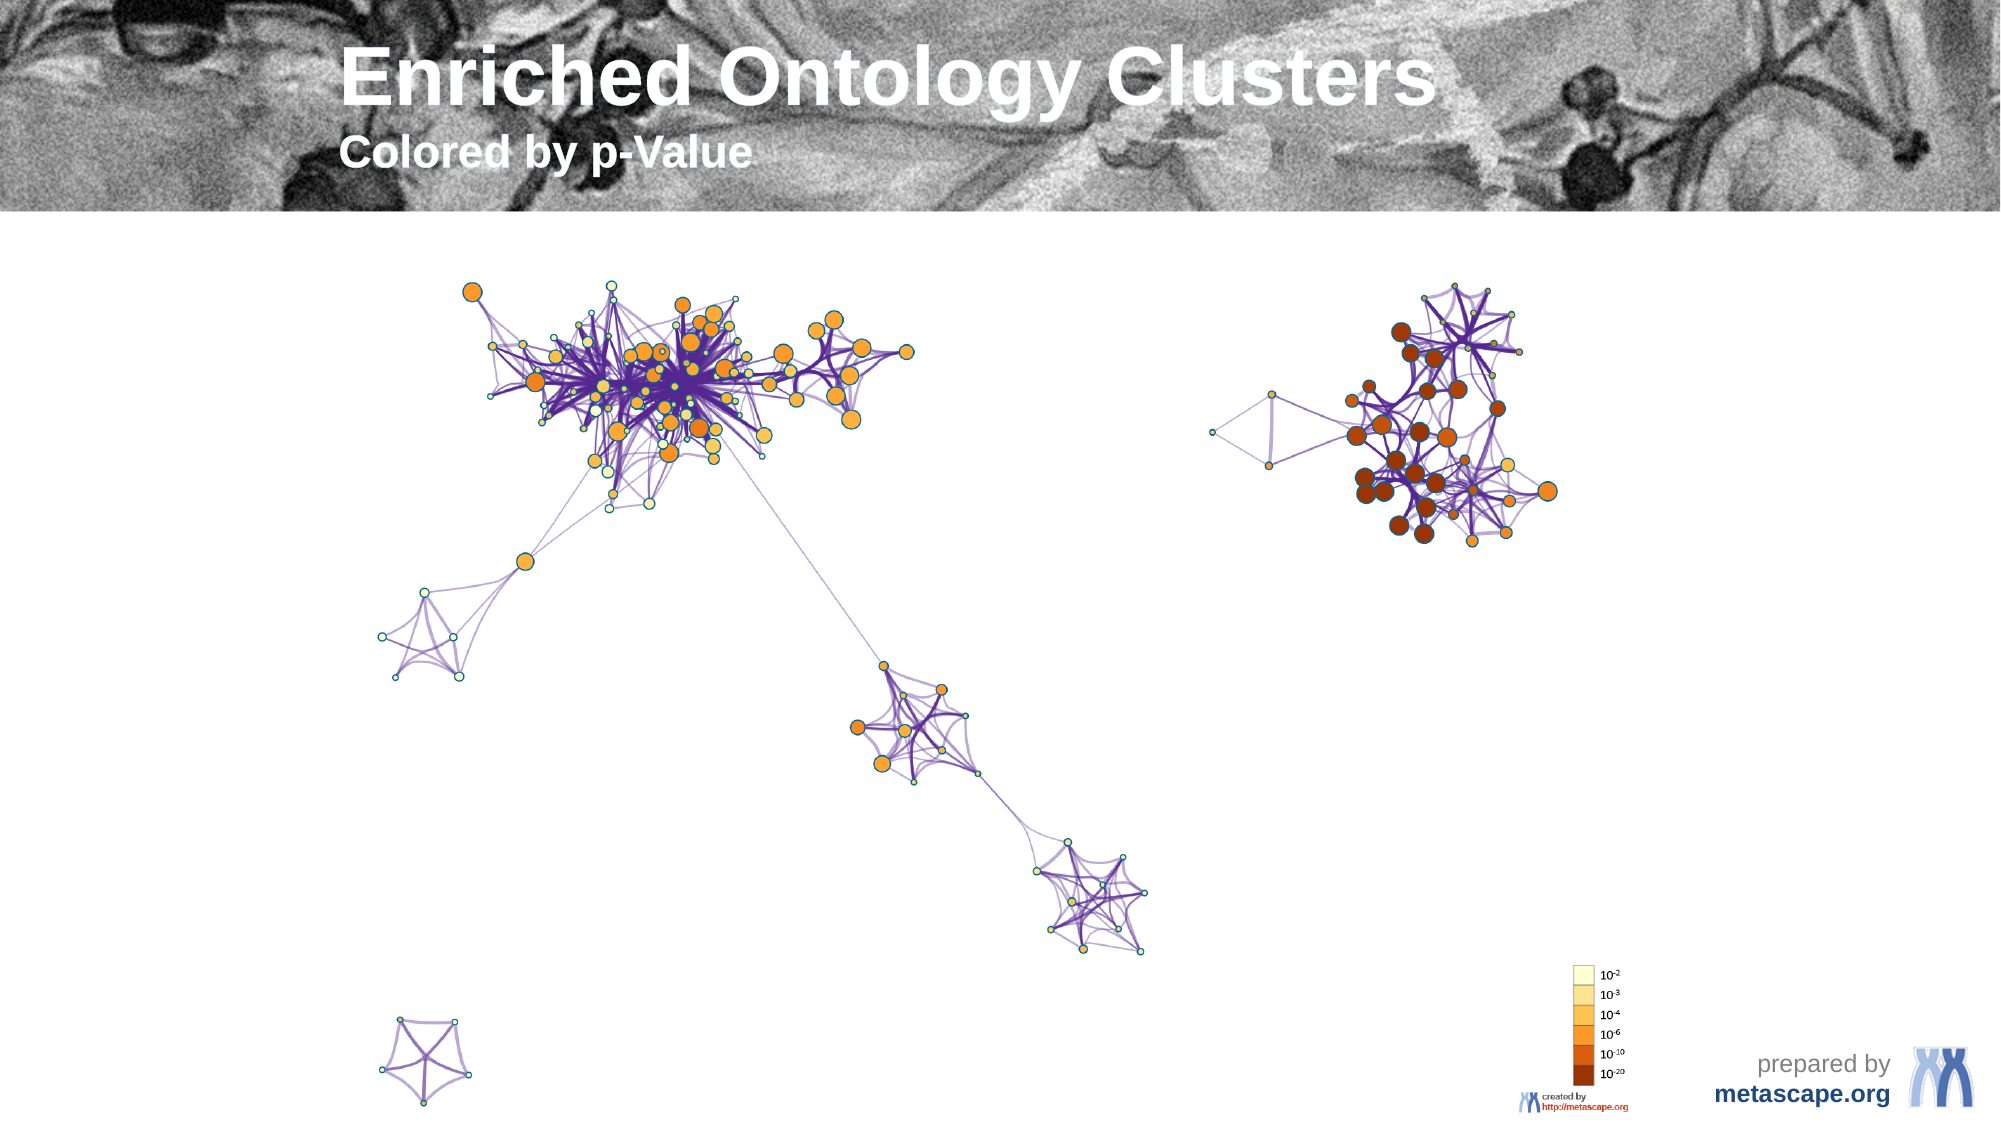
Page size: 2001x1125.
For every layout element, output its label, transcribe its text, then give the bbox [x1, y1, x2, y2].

title Enriched Ontology Clusters Colored by p-Value [323, 11, 1526, 187]
picture [0, 0, 2001, 1125]
